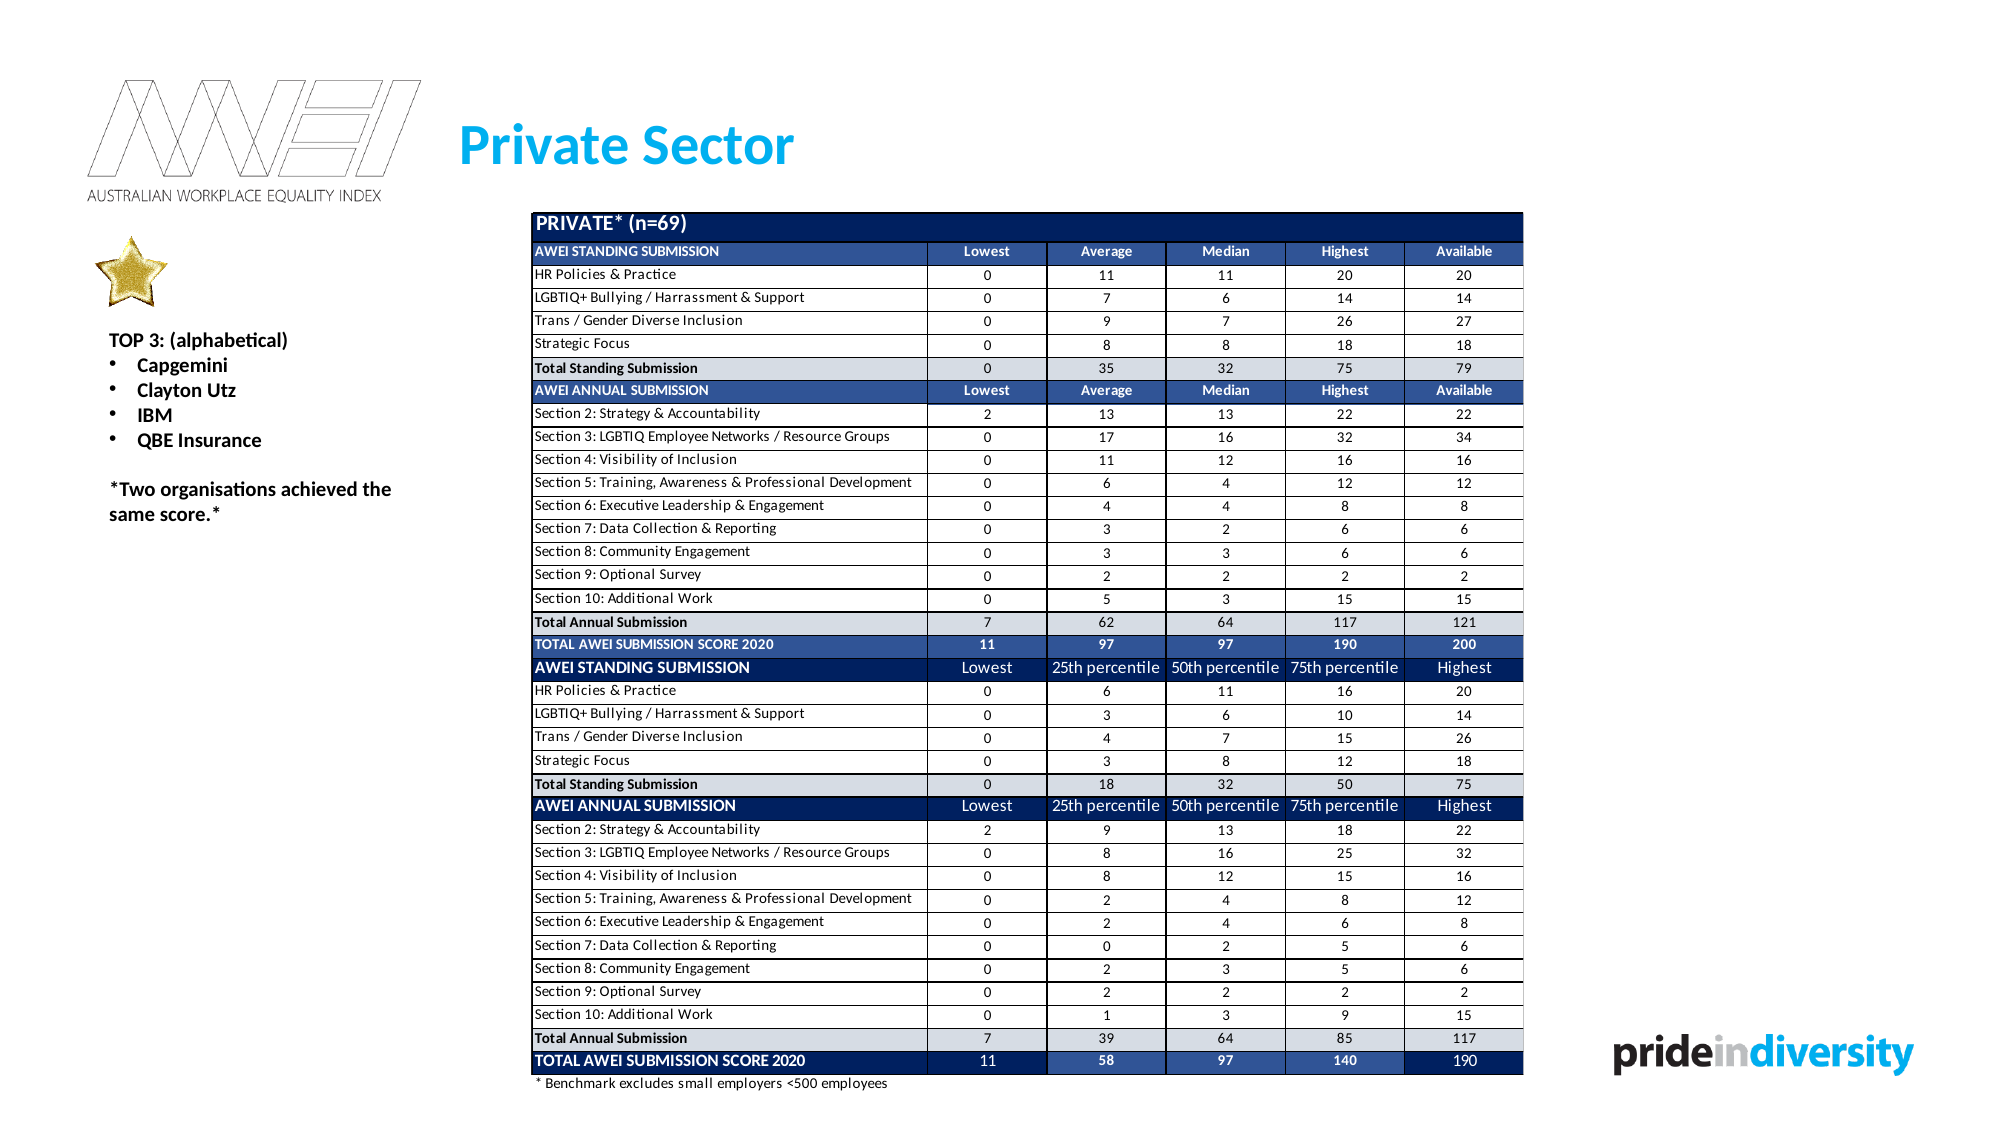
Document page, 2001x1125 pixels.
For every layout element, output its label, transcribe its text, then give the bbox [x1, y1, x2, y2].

picture [86, 78, 422, 204]
title Private Sector [444, 47, 1914, 235]
picture [1758, 1050, 1765, 1061]
picture [1614, 1034, 1914, 1076]
picture [1900, 1049, 1914, 1076]
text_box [94, 235, 445, 537]
picture [531, 212, 1525, 1099]
